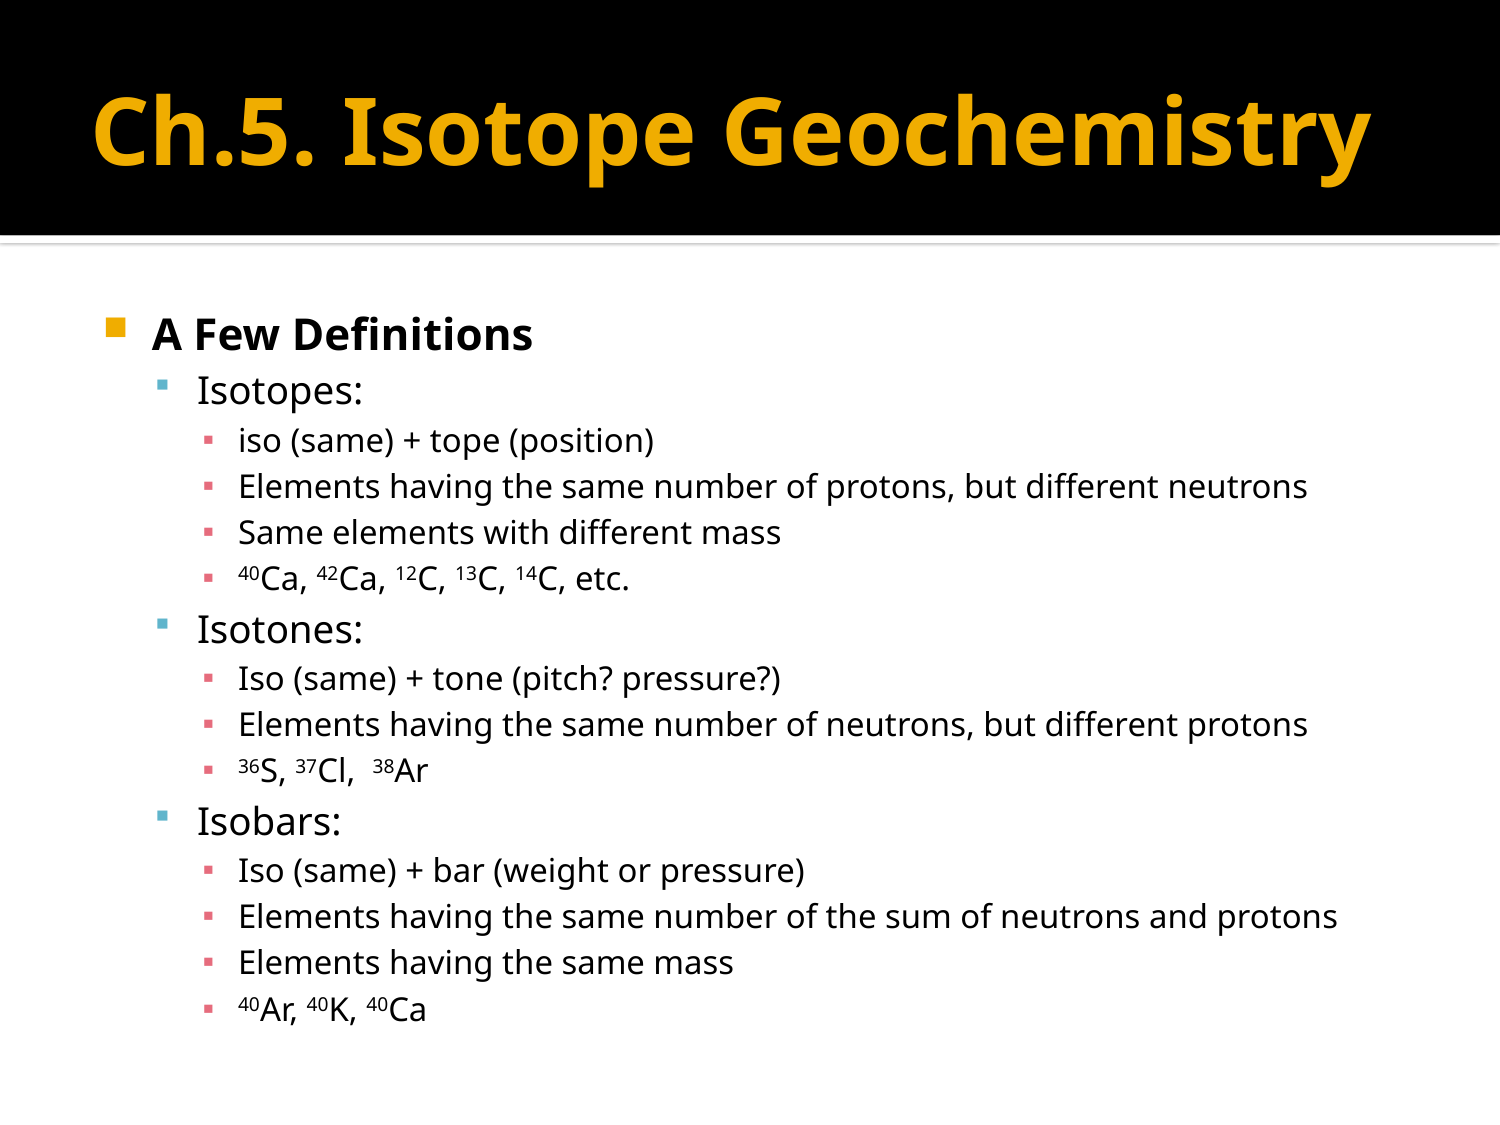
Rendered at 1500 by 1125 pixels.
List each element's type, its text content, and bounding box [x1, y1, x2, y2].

list A Few Definitions Isotopes: iso (same) + tope (position) Elements having the same number of protons, but different neutrons Same elements with different mass 40Ca, 42Ca, 12C, 13C, 14C, etc. Isotones: Iso (same) + tone (pitch? pressure?) Elements having the same number of neutrons, but different protons 36S, 37Cl, 38Ar Isobars: Iso (same) + bar (weight or pressure) Elements having the same number of the sum of neutrons and protons Elements having the same mass 40Ar, 40K, 40Ca [75, 291, 1425, 1050]
title Ch.5. Isotope Geochemistry [75, 25, 1425, 231]
